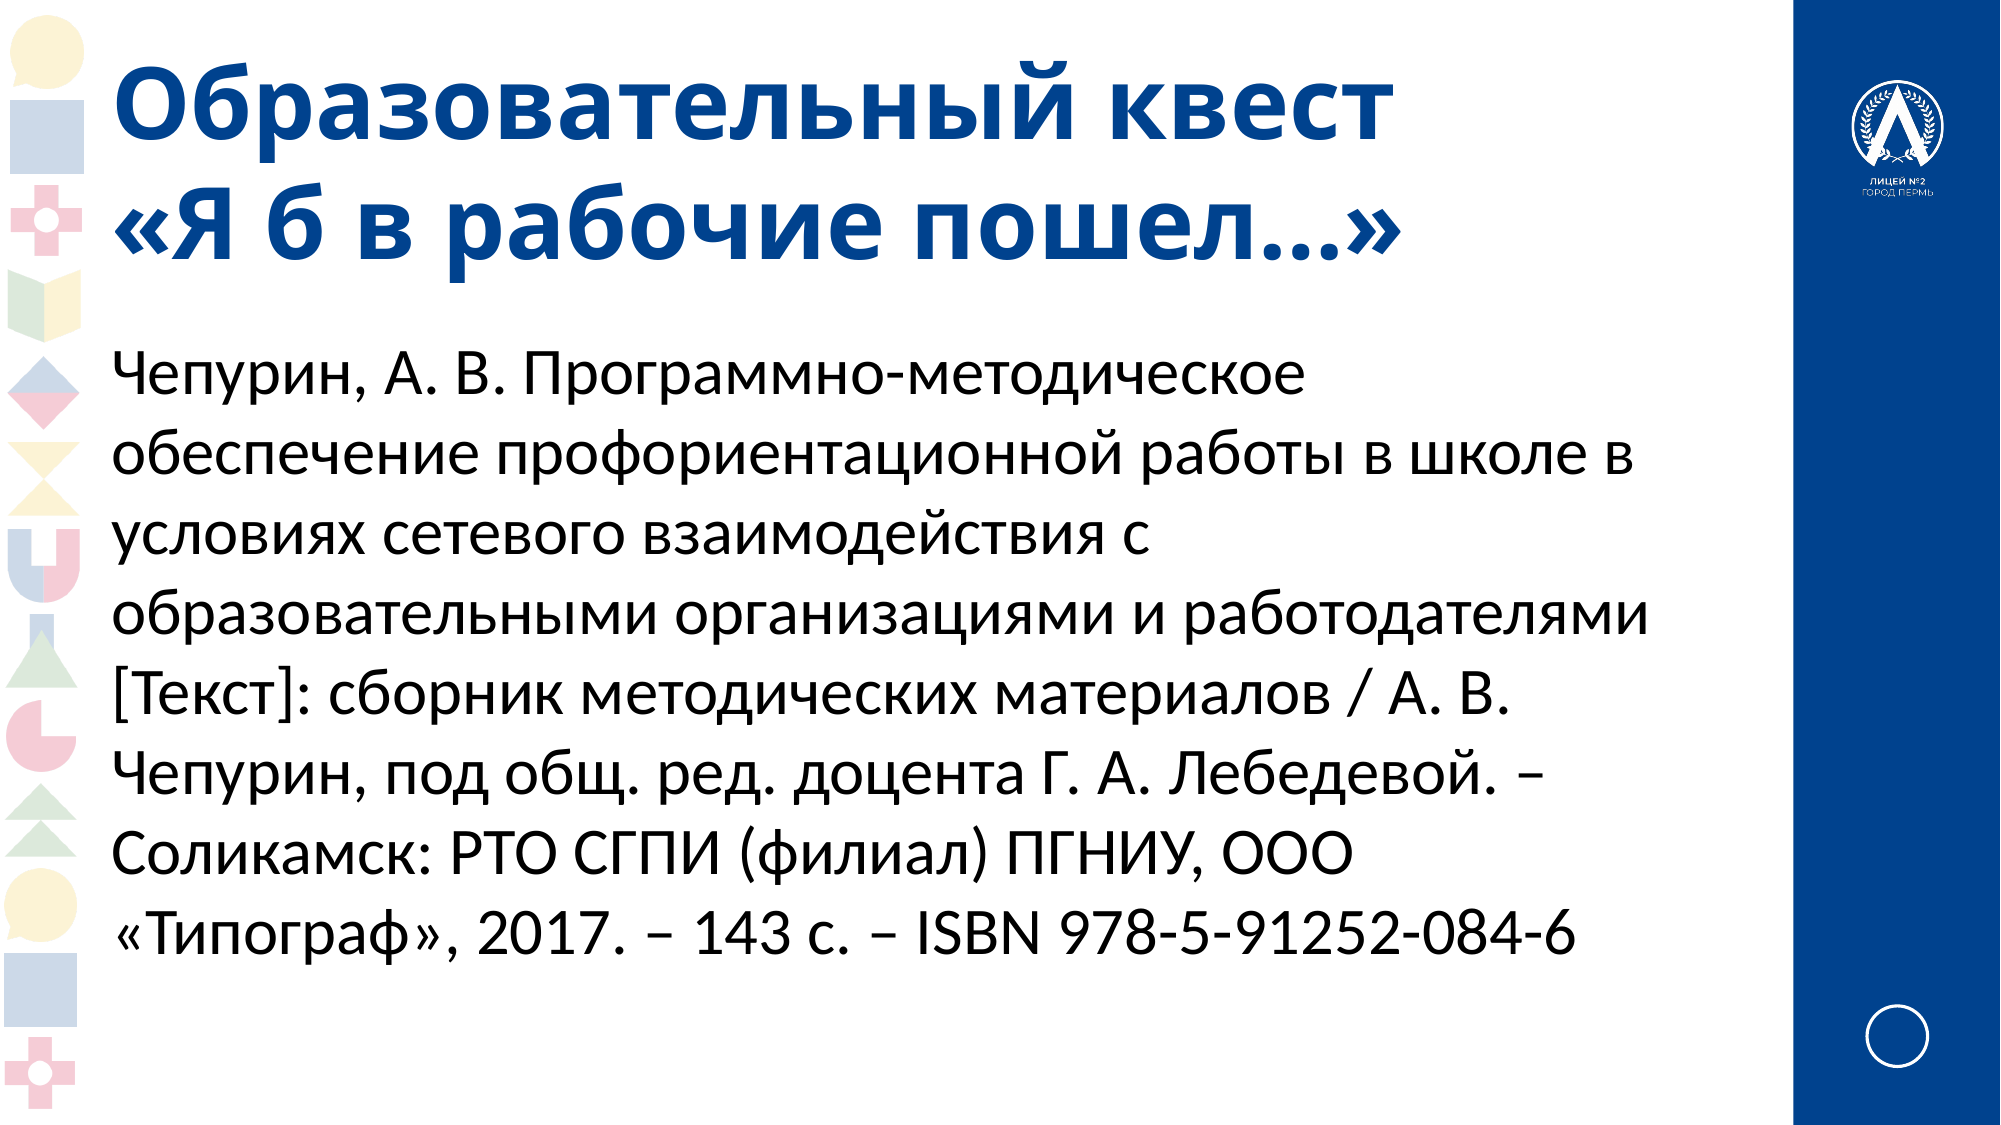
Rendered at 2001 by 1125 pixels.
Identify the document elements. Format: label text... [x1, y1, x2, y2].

text_box Чепурин, А. В. Программно-методическое обеспечение профориентационной работы в школе в условиях сетевого взаимодействия с образовательными организациями и работодателями [Текст]: сборник методических материалов / А. В. Чепурин, под общ. ред. доцента Г. А. Лебедевой. – Соликамск: РТО СГПИ (филиал) ПГНИУ, ООО «Типограф», 2017. – 143 с. – ISBN 978-5-91252-084-6 [96, 320, 1693, 975]
text_box [1792, 0, 2000, 1125]
picture [10, 184, 82, 256]
picture [6, 529, 80, 603]
picture [7, 269, 81, 343]
text_box [1865, 1004, 1929, 1068]
picture [1851, 80, 1944, 197]
picture [4, 953, 77, 1027]
picture [5, 614, 78, 688]
text_box Образовательный квест «Я б в рабочие пошел…» [96, 32, 1751, 287]
picture [5, 700, 76, 772]
picture [6, 356, 80, 430]
picture [10, 100, 84, 174]
picture [6, 442, 80, 516]
picture [4, 783, 77, 857]
picture [10, 15, 84, 89]
picture [4, 868, 77, 942]
picture [4, 1037, 75, 1109]
